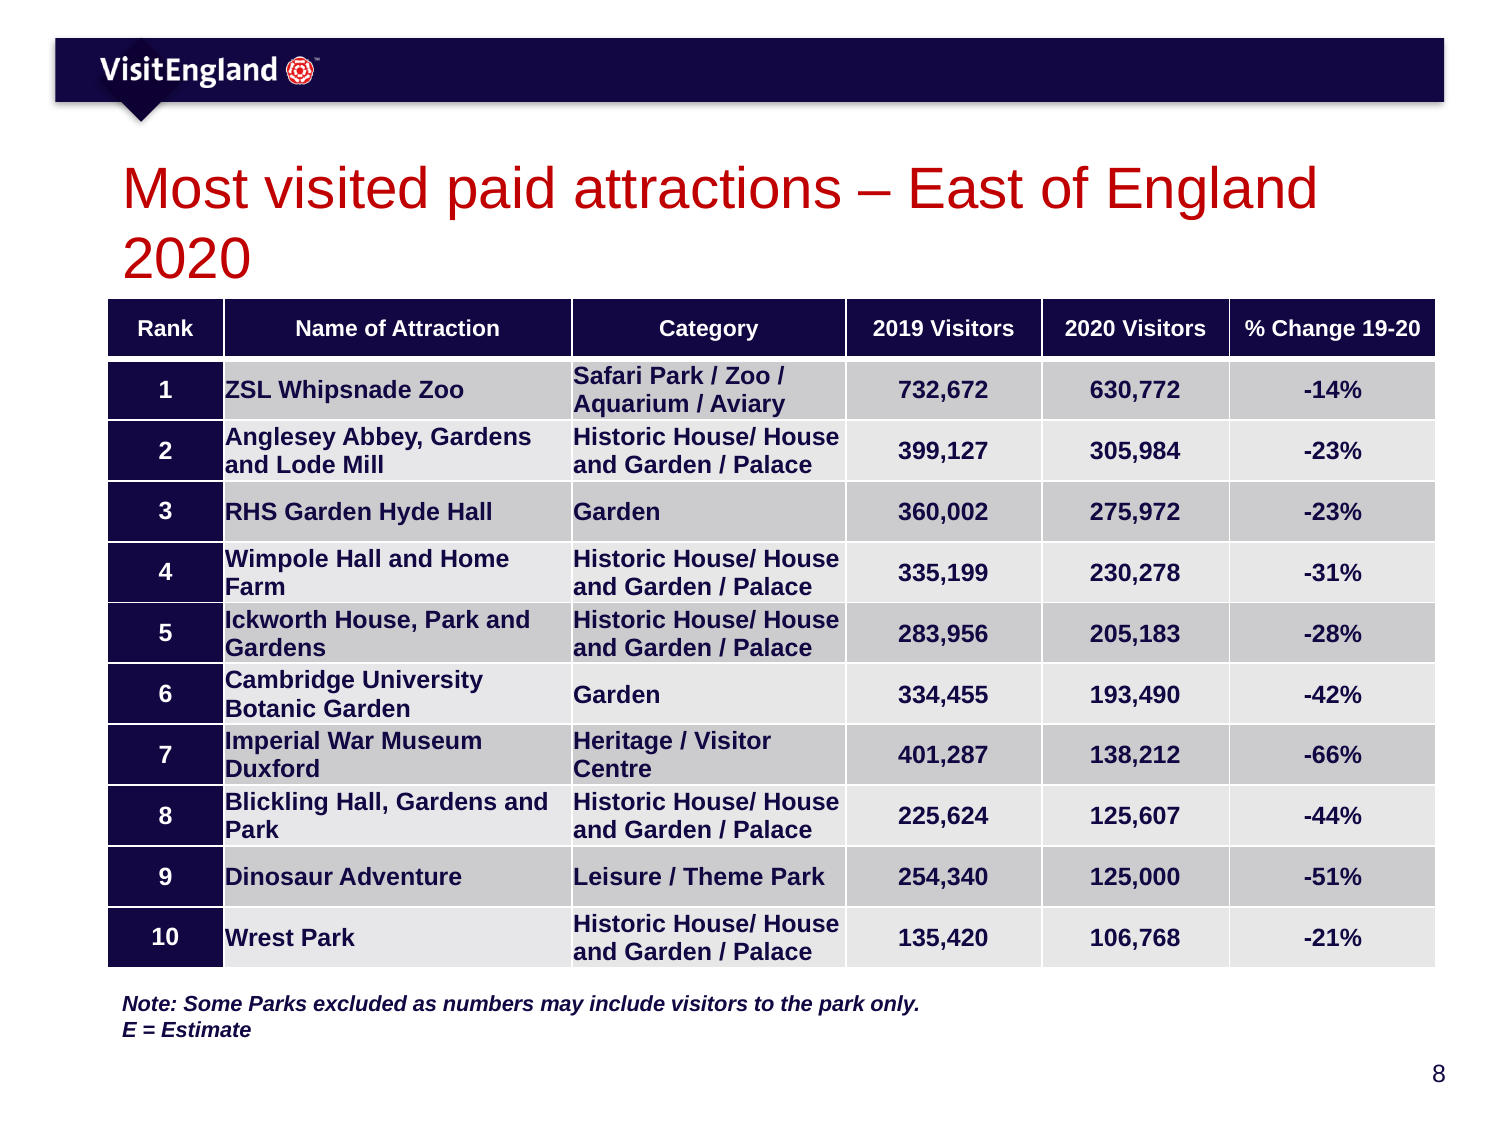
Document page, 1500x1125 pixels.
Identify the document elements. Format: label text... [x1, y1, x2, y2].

table_header 2020 Visitors [1043, 299, 1229, 356]
table_cell -21% [1230, 908, 1435, 967]
title Most visited paid attractions – East of England 2020 (1/2) [107, 143, 1445, 276]
table_header Category [573, 299, 845, 356]
table_cell Garden [573, 664, 845, 723]
table_cell 305,984 [1043, 421, 1229, 480]
table_cell -23% [1230, 482, 1435, 541]
table_cell Wimpole Hall and Home Farm [225, 543, 571, 602]
table_cell 630,772 [1043, 362, 1229, 419]
table_cell -42% [1230, 664, 1435, 723]
table_cell Historic House/ House and Garden / Palace [573, 786, 845, 845]
table_cell 205,183 [1043, 603, 1229, 662]
table_cell 2 [108, 421, 223, 480]
table_cell Imperial War Museum Duxford [225, 725, 571, 784]
table_cell 9 [108, 847, 223, 906]
table_cell 3 [108, 482, 223, 541]
table_cell 254,340 [847, 847, 1041, 906]
table_cell 10 [108, 908, 223, 967]
table_cell 125,000 [1043, 847, 1229, 906]
table_cell -23% [1230, 421, 1435, 480]
table_cell Blickling Hall, Gardens and Park [225, 786, 571, 845]
table_cell 1 [108, 362, 223, 419]
table_cell Leisure / Theme Park [573, 847, 845, 906]
table_cell 193,490 [1043, 664, 1229, 723]
table_cell RHS Garden Hyde Hall [225, 482, 571, 541]
table_cell 283,956 [847, 603, 1041, 662]
table_cell Historic House/ House and Garden / Palace [573, 603, 845, 662]
table_cell Cambridge University Botanic Garden [225, 664, 571, 723]
table_cell 334,455 [847, 664, 1041, 723]
table_cell 401,287 [847, 725, 1041, 784]
table_cell -14% [1230, 362, 1435, 419]
table_cell 135,420 [847, 908, 1041, 967]
table_header Name of Attraction [225, 299, 571, 356]
picture [95, 56, 322, 88]
table_cell -44% [1230, 786, 1435, 845]
table_cell 335,199 [847, 543, 1041, 602]
table_cell 4 [108, 543, 223, 602]
table_cell 5 [108, 603, 223, 662]
table_cell Safari Park / Zoo / Aquarium / Aviary [573, 362, 845, 419]
table_header 2019 Visitors [847, 299, 1041, 356]
table_cell -31% [1230, 543, 1435, 602]
table_cell 138,212 [1043, 725, 1229, 784]
table_cell 225,624 [847, 786, 1041, 845]
table_cell Historic House/ House and Garden / Palace [573, 543, 845, 602]
table_cell 8 [108, 786, 223, 845]
table_cell 6 [108, 664, 223, 723]
table_cell Wrest Park [225, 908, 571, 967]
table_cell 106,768 [1043, 908, 1229, 967]
table_cell Ickworth House, Park and Gardens [225, 603, 571, 662]
text_box Note: Some Parks excluded as numbers may include visitors to the park only. E = Estimate [107, 982, 1405, 1050]
table_cell Anglesey Abbey, Gardens and Lode Mill [225, 421, 571, 480]
table_cell Heritage / Visitor Centre [573, 725, 845, 784]
table_cell 399,127 [847, 421, 1041, 480]
table_cell Historic House/ House and Garden / Palace [573, 908, 845, 967]
table_cell -66% [1230, 725, 1435, 784]
table_cell ZSL Whipsnade Zoo [225, 362, 571, 419]
table_cell 230,278 [1043, 543, 1229, 602]
table_cell Garden [573, 482, 845, 541]
table_cell -51% [1230, 847, 1435, 906]
table_cell Historic House/ House and Garden / Palace [573, 421, 845, 480]
table_cell Dinosaur Adventure [225, 847, 571, 906]
table_header % Change 19-20 [1230, 299, 1435, 356]
table_cell 360,002 [847, 482, 1041, 541]
table_header Rank [108, 299, 223, 356]
table_cell 7 [108, 725, 223, 784]
table_cell 732,672 [847, 362, 1041, 419]
table_cell 125,607 [1043, 786, 1229, 845]
table_cell 275,972 [1043, 482, 1229, 541]
table_cell -28% [1230, 603, 1435, 662]
